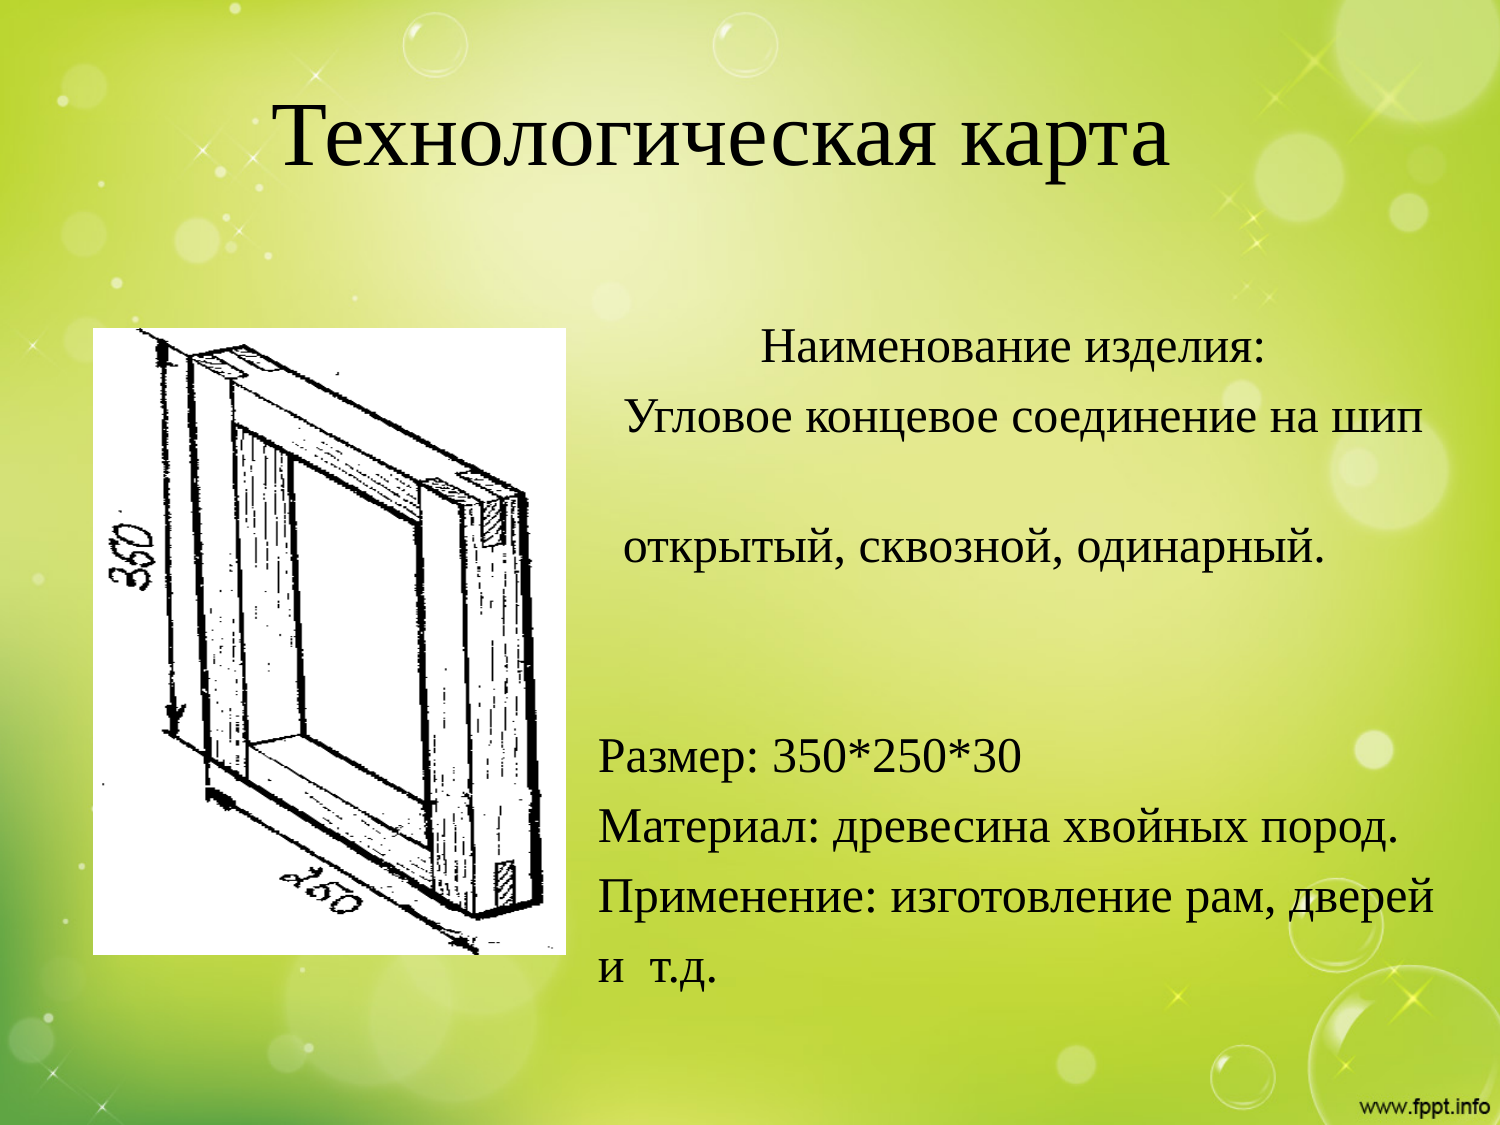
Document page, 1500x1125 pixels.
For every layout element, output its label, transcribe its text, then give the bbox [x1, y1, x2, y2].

picture [0, 0, 1500, 1125]
list Наименование изделия: Угловое концевое соединение на шип открытый, сквозной, одинарный. Размер: 350*250*30 Материал: древесина хвойных пород. Применение: изготовление рам, дверей и т.д. [70, 304, 1461, 1067]
title Технологическая карта [46, 58, 1398, 200]
